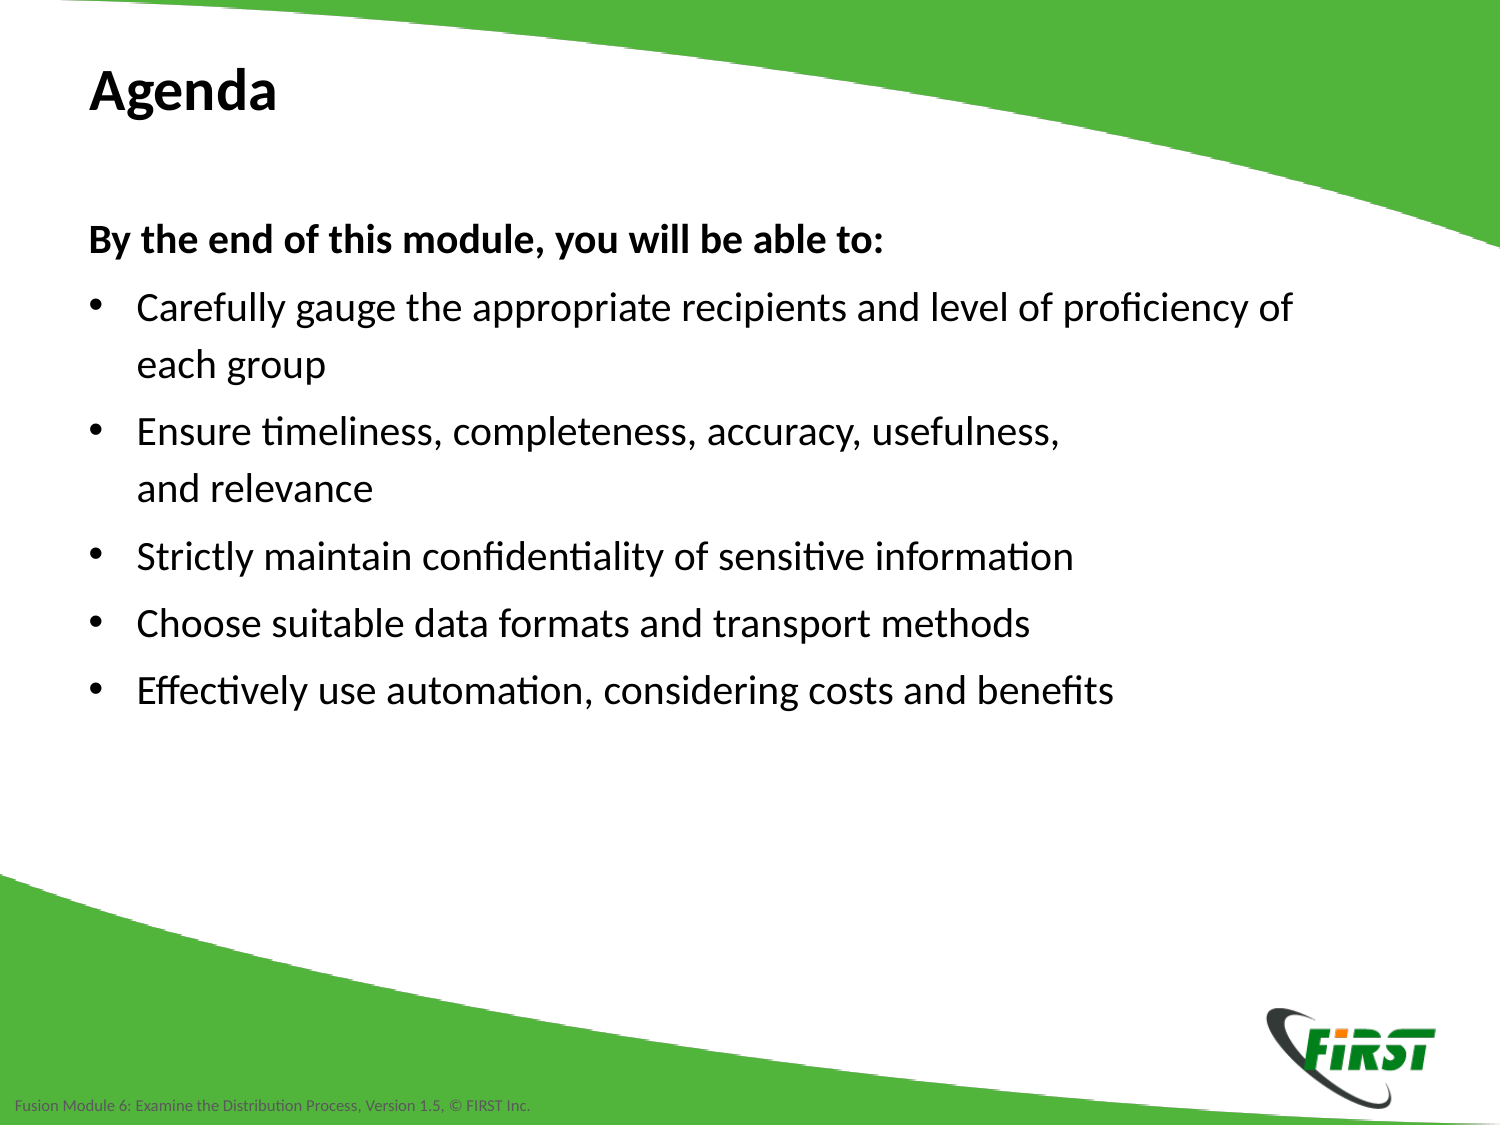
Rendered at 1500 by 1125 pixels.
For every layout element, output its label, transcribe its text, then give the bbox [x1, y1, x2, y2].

text_box Agenda [75, 57, 1425, 125]
text_box By the end of this module, you will be able to: Carefully gauge the appropriate recipients and level of proficiency of each group Ensure timeliness, completeness, accuracy, usefulness, and relevance Strictly maintain confidentiality of sensitive information Choose suitable data formats and transport methods Effectively use automation, considering costs and benefits [73, 197, 1371, 904]
picture [0, 0, 1500, 1125]
